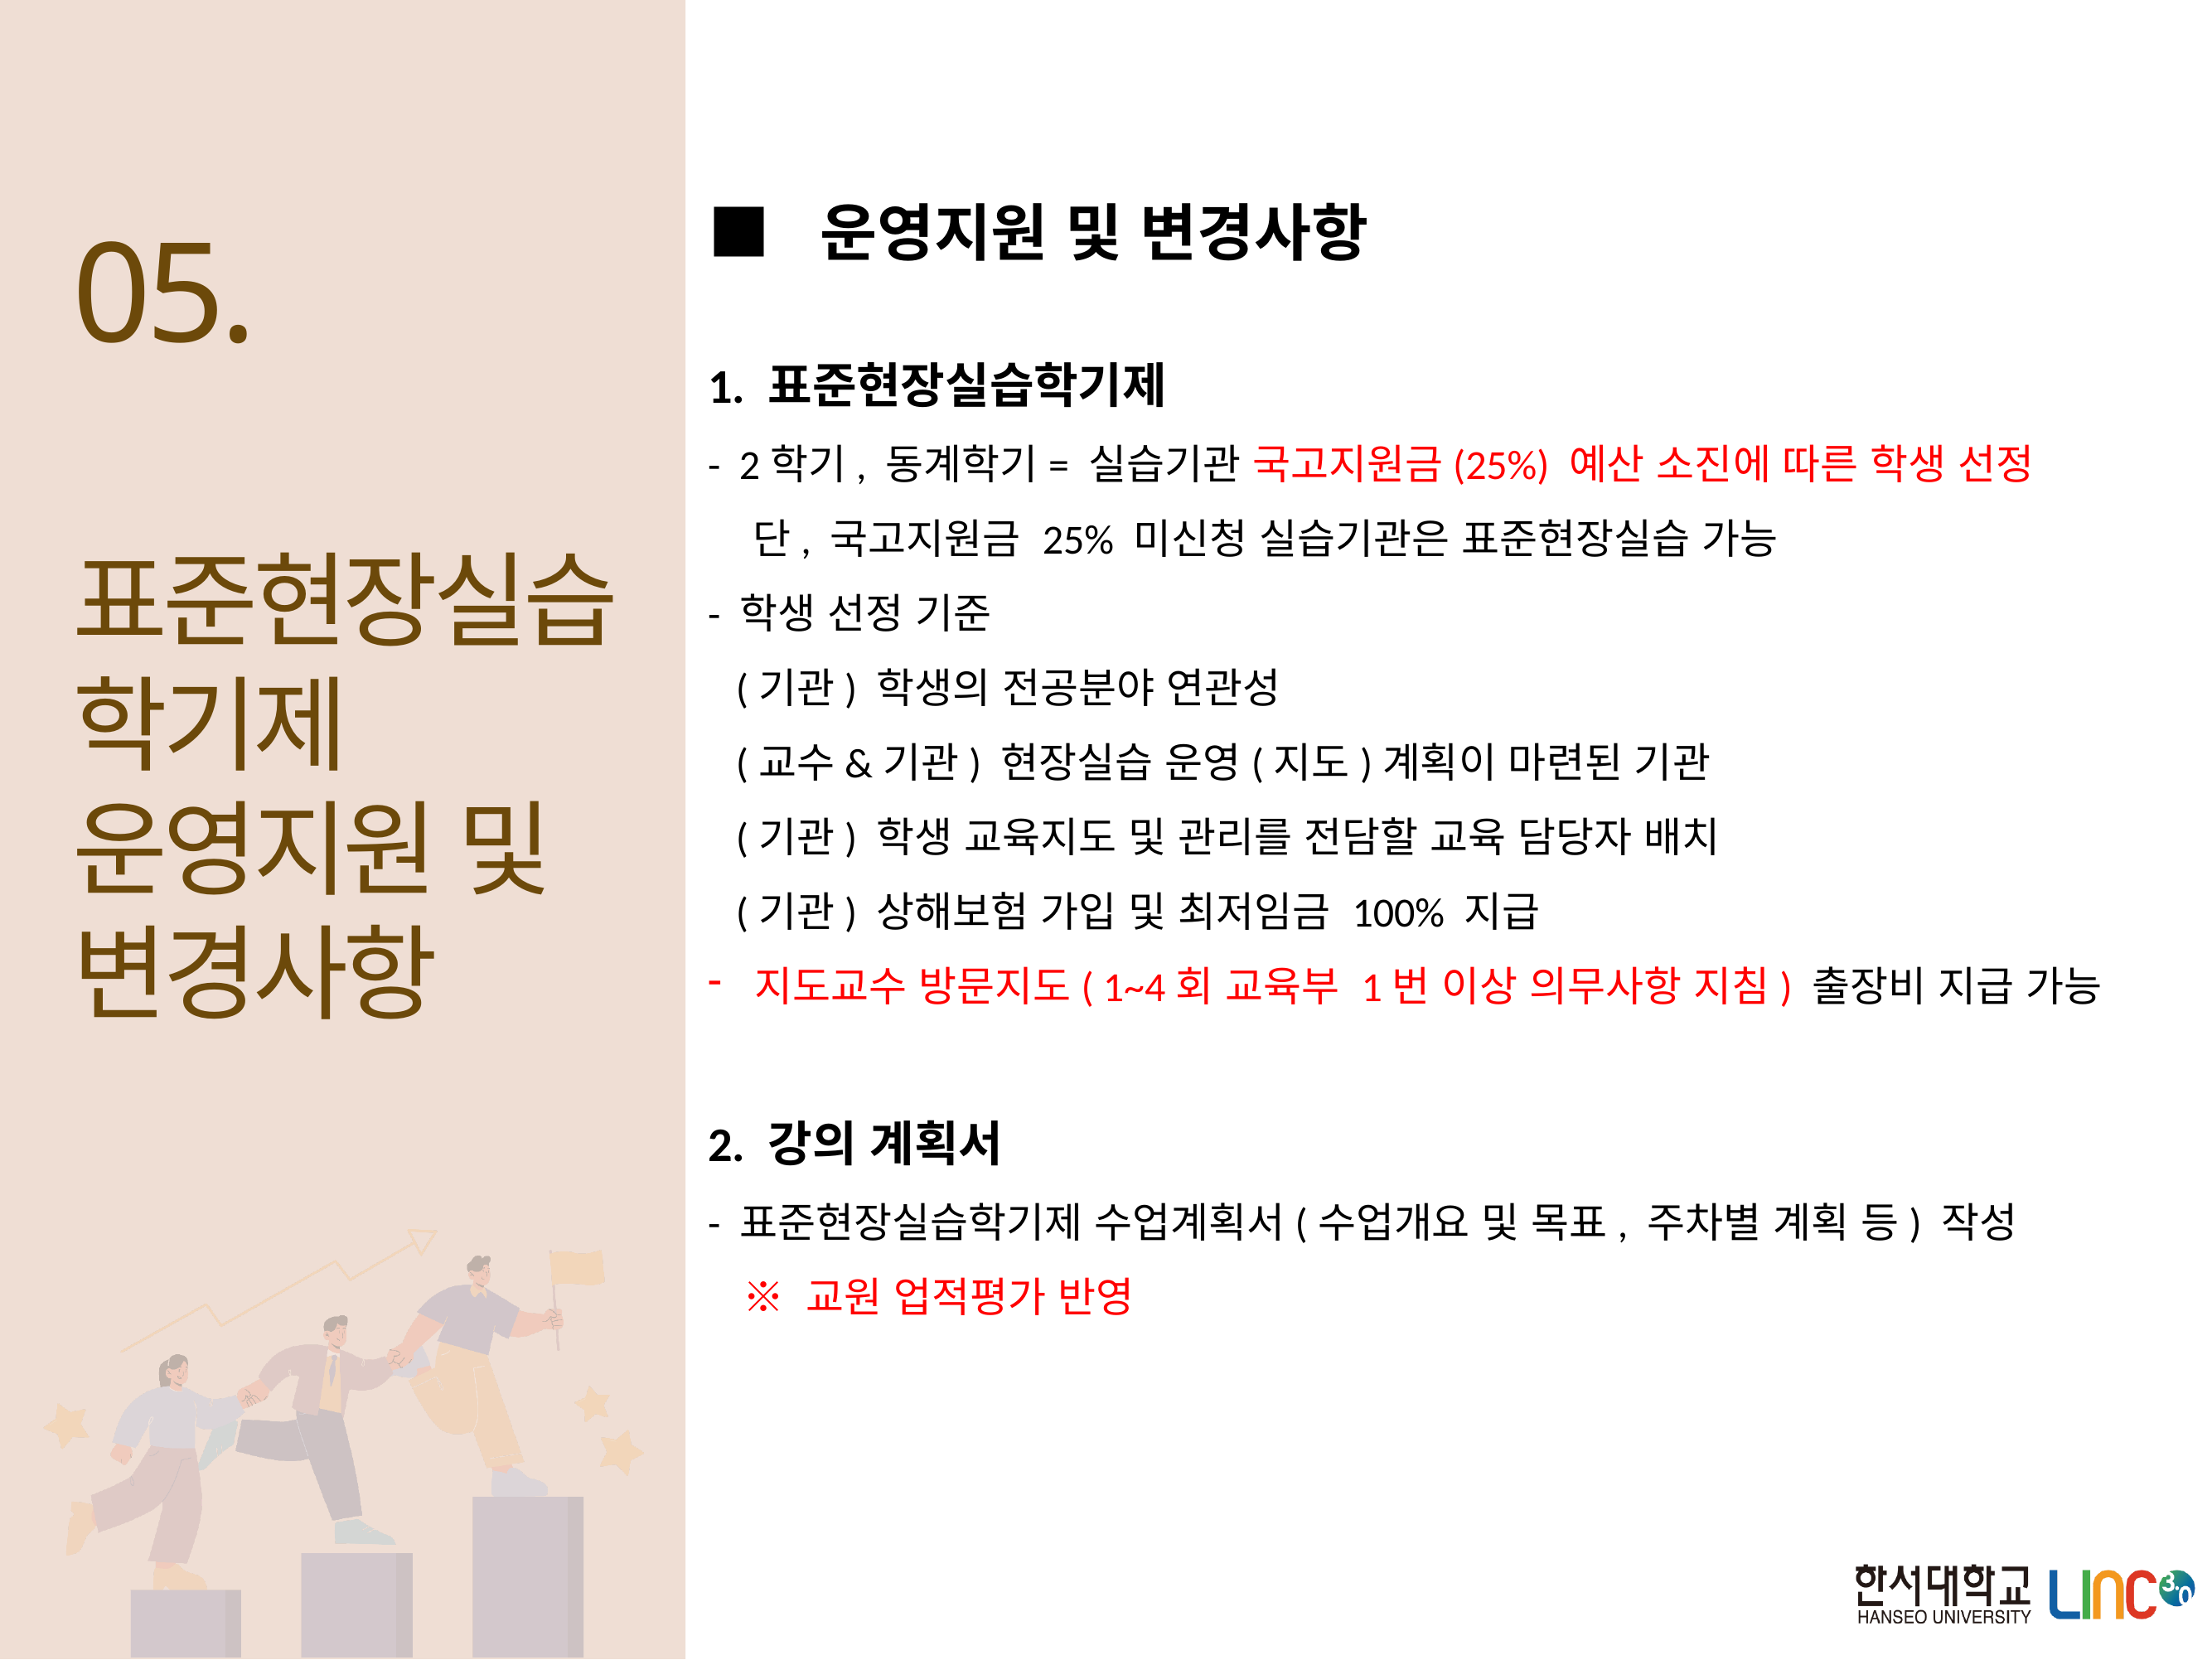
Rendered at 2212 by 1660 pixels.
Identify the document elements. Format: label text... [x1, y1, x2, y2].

picture [7, 1186, 692, 1658]
text_box 05. 표준현장실습 학기제 운영지원 및 변경사항 [60, 197, 686, 1039]
text_box ■ 운영지원 및 변경사항 1. 표준현장실습학기제 - 2학기, 동계학기= 실습기관 국고지원금(25%) 예산 소진에 따른 학생 선정 단, 국고지원금 25% 미신청 실습기관은 표준현장실습 가능 - 학생 선정 기준 (기관) 학생의 전공분야 연관성 (교수&기관) 현장실습 운영(지도)계획이 마련된 기관 (기관) 학생 교육지도 및 관리를 전담할 교육 담당자 배치 (기관) 상해보험 가입 및 최저임금 100% 지급 지도교수 방문지도( 1~4회 교육부 1번 이상 의무사항 지침) 출장비 지급 가능 2. 강의 계획서 - 표준현장실습학기제 수업계획서(수업개요 및 목표, 주차별 계획 등) 작성 ※ 교원 업적평가 반영 [695, 187, 2205, 1385]
text_box [0, 0, 687, 1660]
picture [1845, 1547, 2205, 1638]
